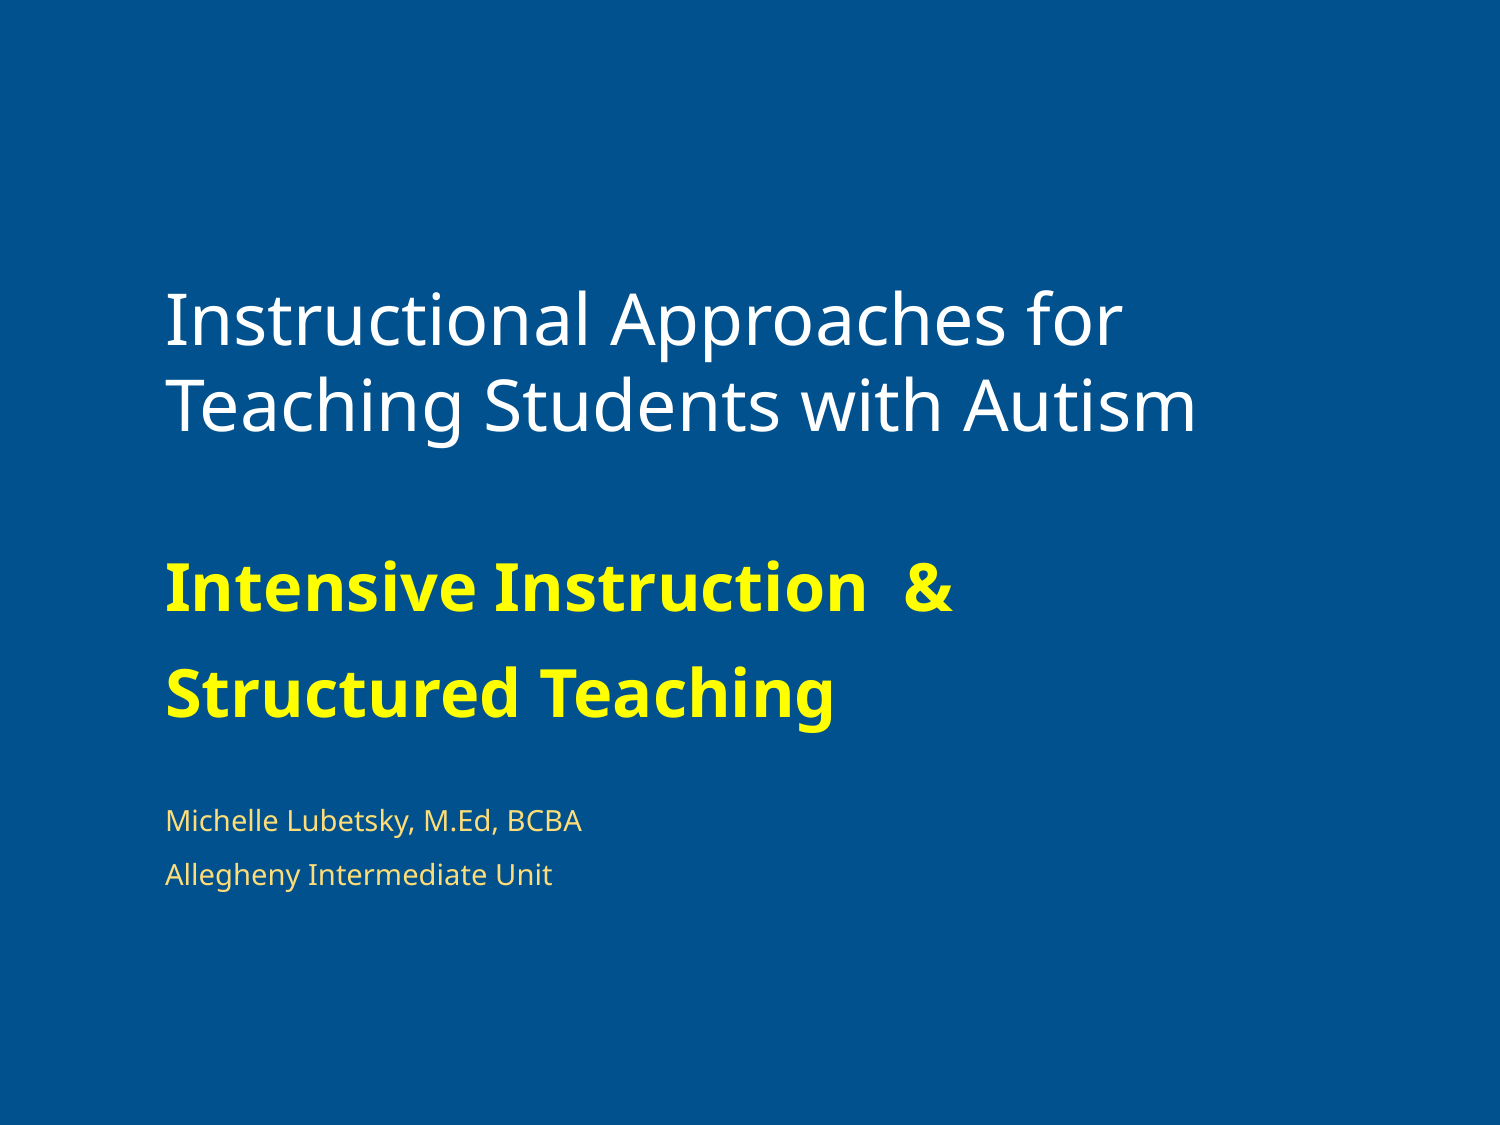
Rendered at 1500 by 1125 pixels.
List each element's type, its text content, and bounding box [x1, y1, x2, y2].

title Instructional Approaches for Teaching Students with Autism [150, 212, 1318, 454]
subtitle Intensive Instruction & Structured Teaching Michelle Lubetsky, M.Ed, BCBA Allegheny Intermediate Unit [150, 537, 1500, 783]
